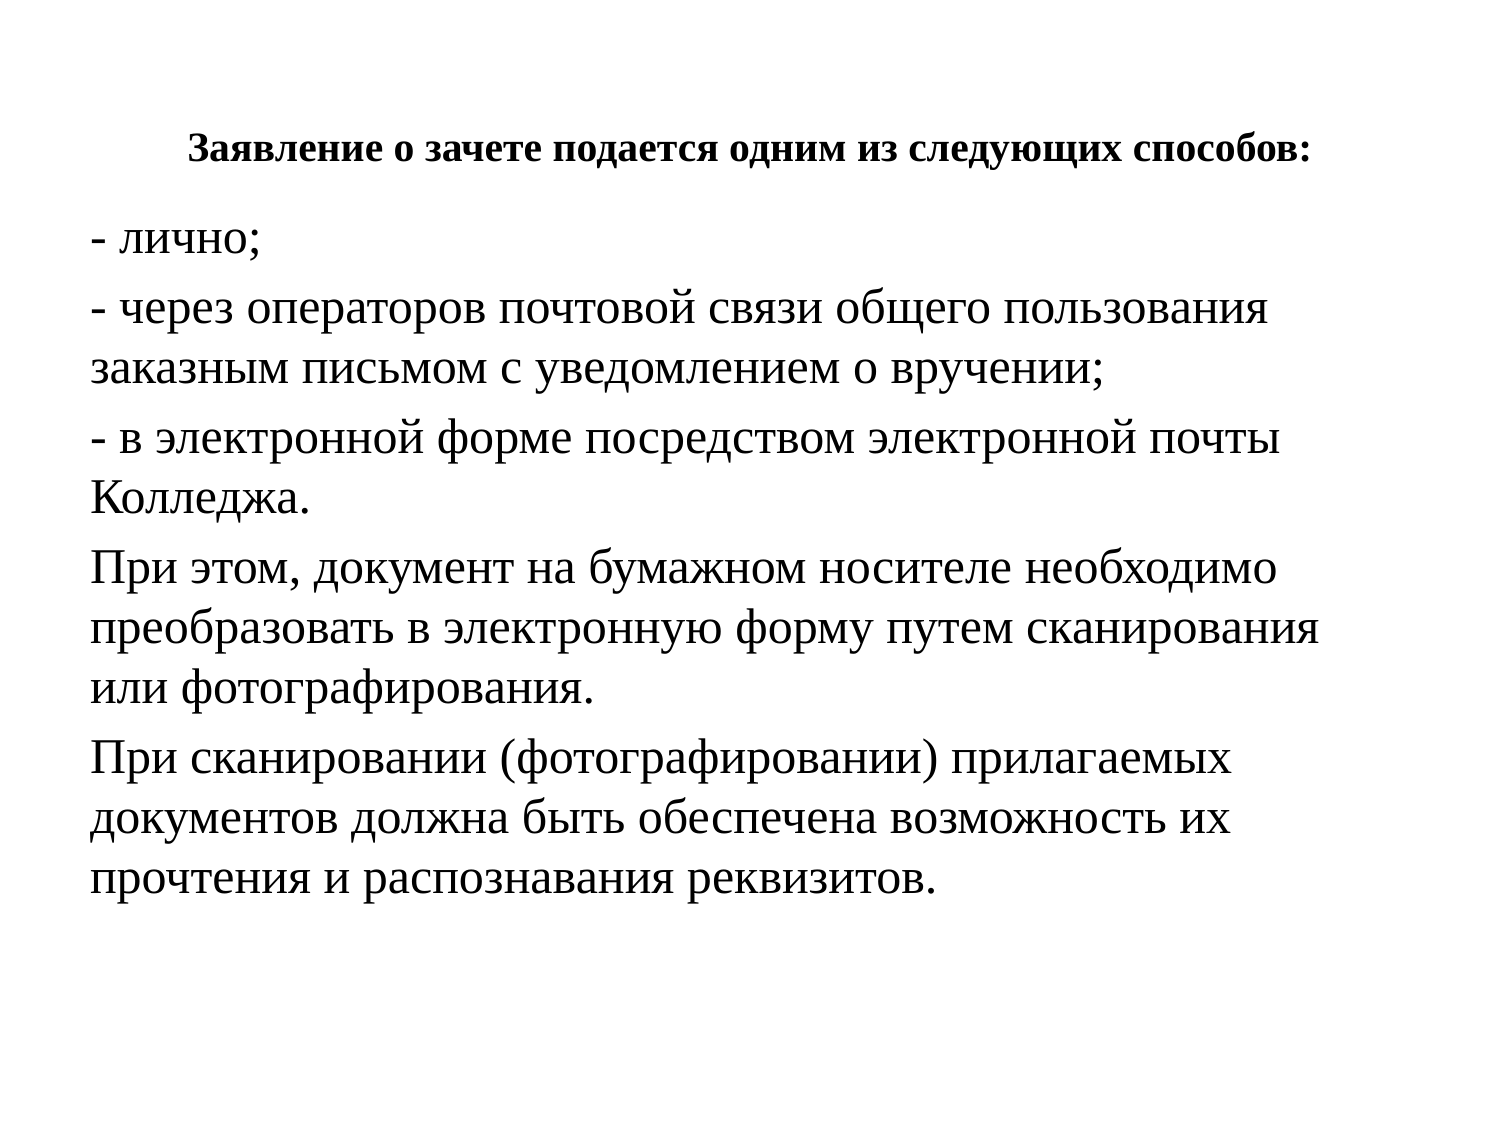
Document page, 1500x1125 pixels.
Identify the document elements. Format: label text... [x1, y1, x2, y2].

title Заявление о зачете подается одним из следующих способов: [75, 45, 1425, 196]
list - лично; - через операторов почтовой связи общего пользования заказным письмом с уведомлением о вручении; - в электронной форме посредством электронной почты Колледжа. При этом, документ на бумажном носителе необходимо преобразовать в электронную форму путем сканирования или фотографирования. При сканировании (фотографировании) прилагаемых документов должна быть обеспечена возможность их прочтения и распознавания реквизитов. [75, 196, 1425, 1005]
